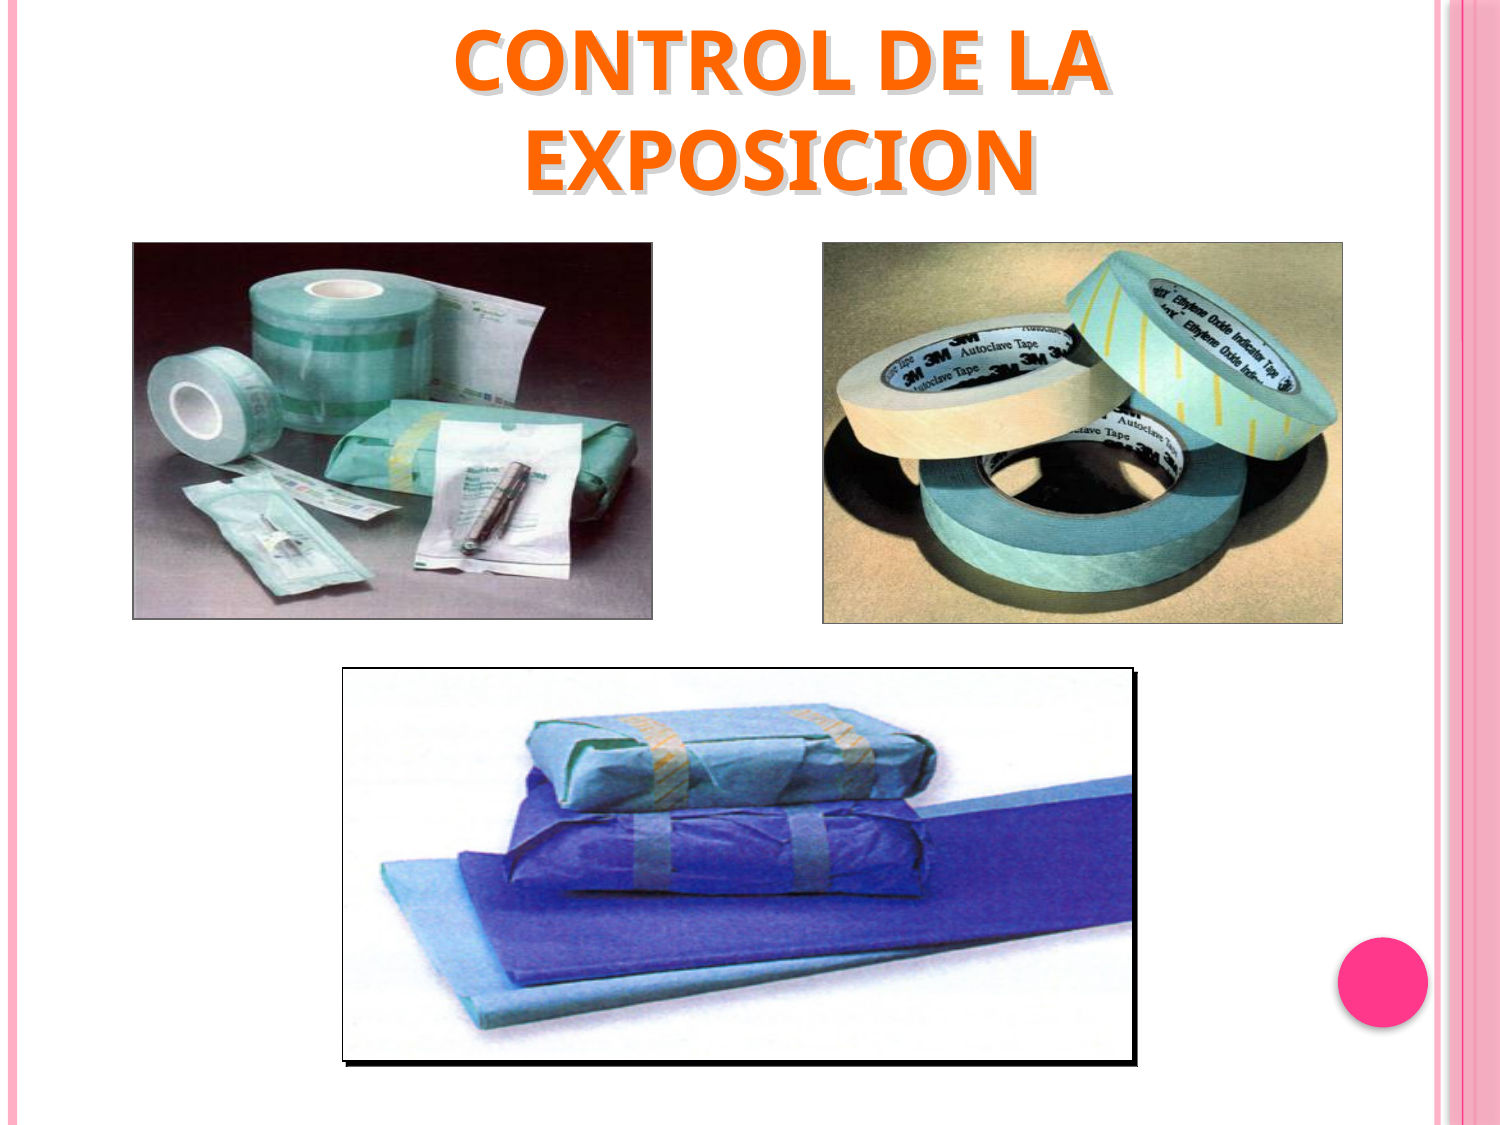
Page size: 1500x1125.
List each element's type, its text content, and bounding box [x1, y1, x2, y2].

text_box CONTROL DE LA EXPOSICION [194, 0, 1366, 215]
picture [133, 242, 652, 619]
picture [823, 242, 1343, 624]
picture [342, 668, 1133, 1061]
